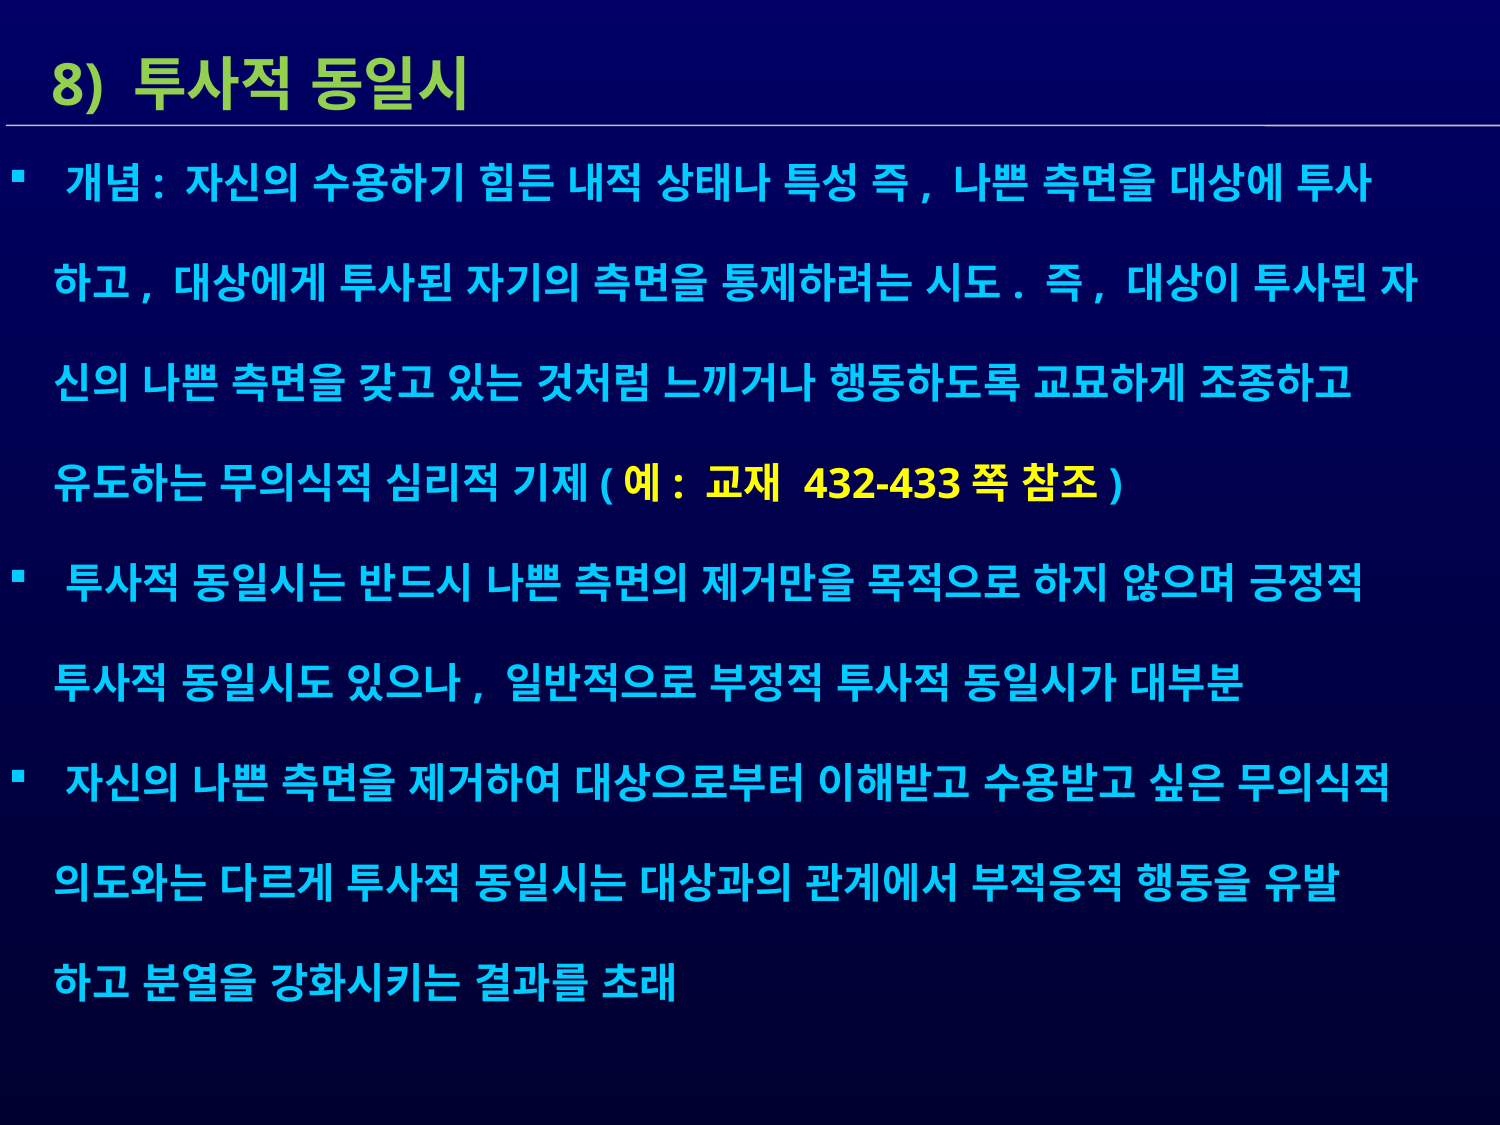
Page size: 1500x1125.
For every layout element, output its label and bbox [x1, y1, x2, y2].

text_box [0, 39, 1500, 1024]
